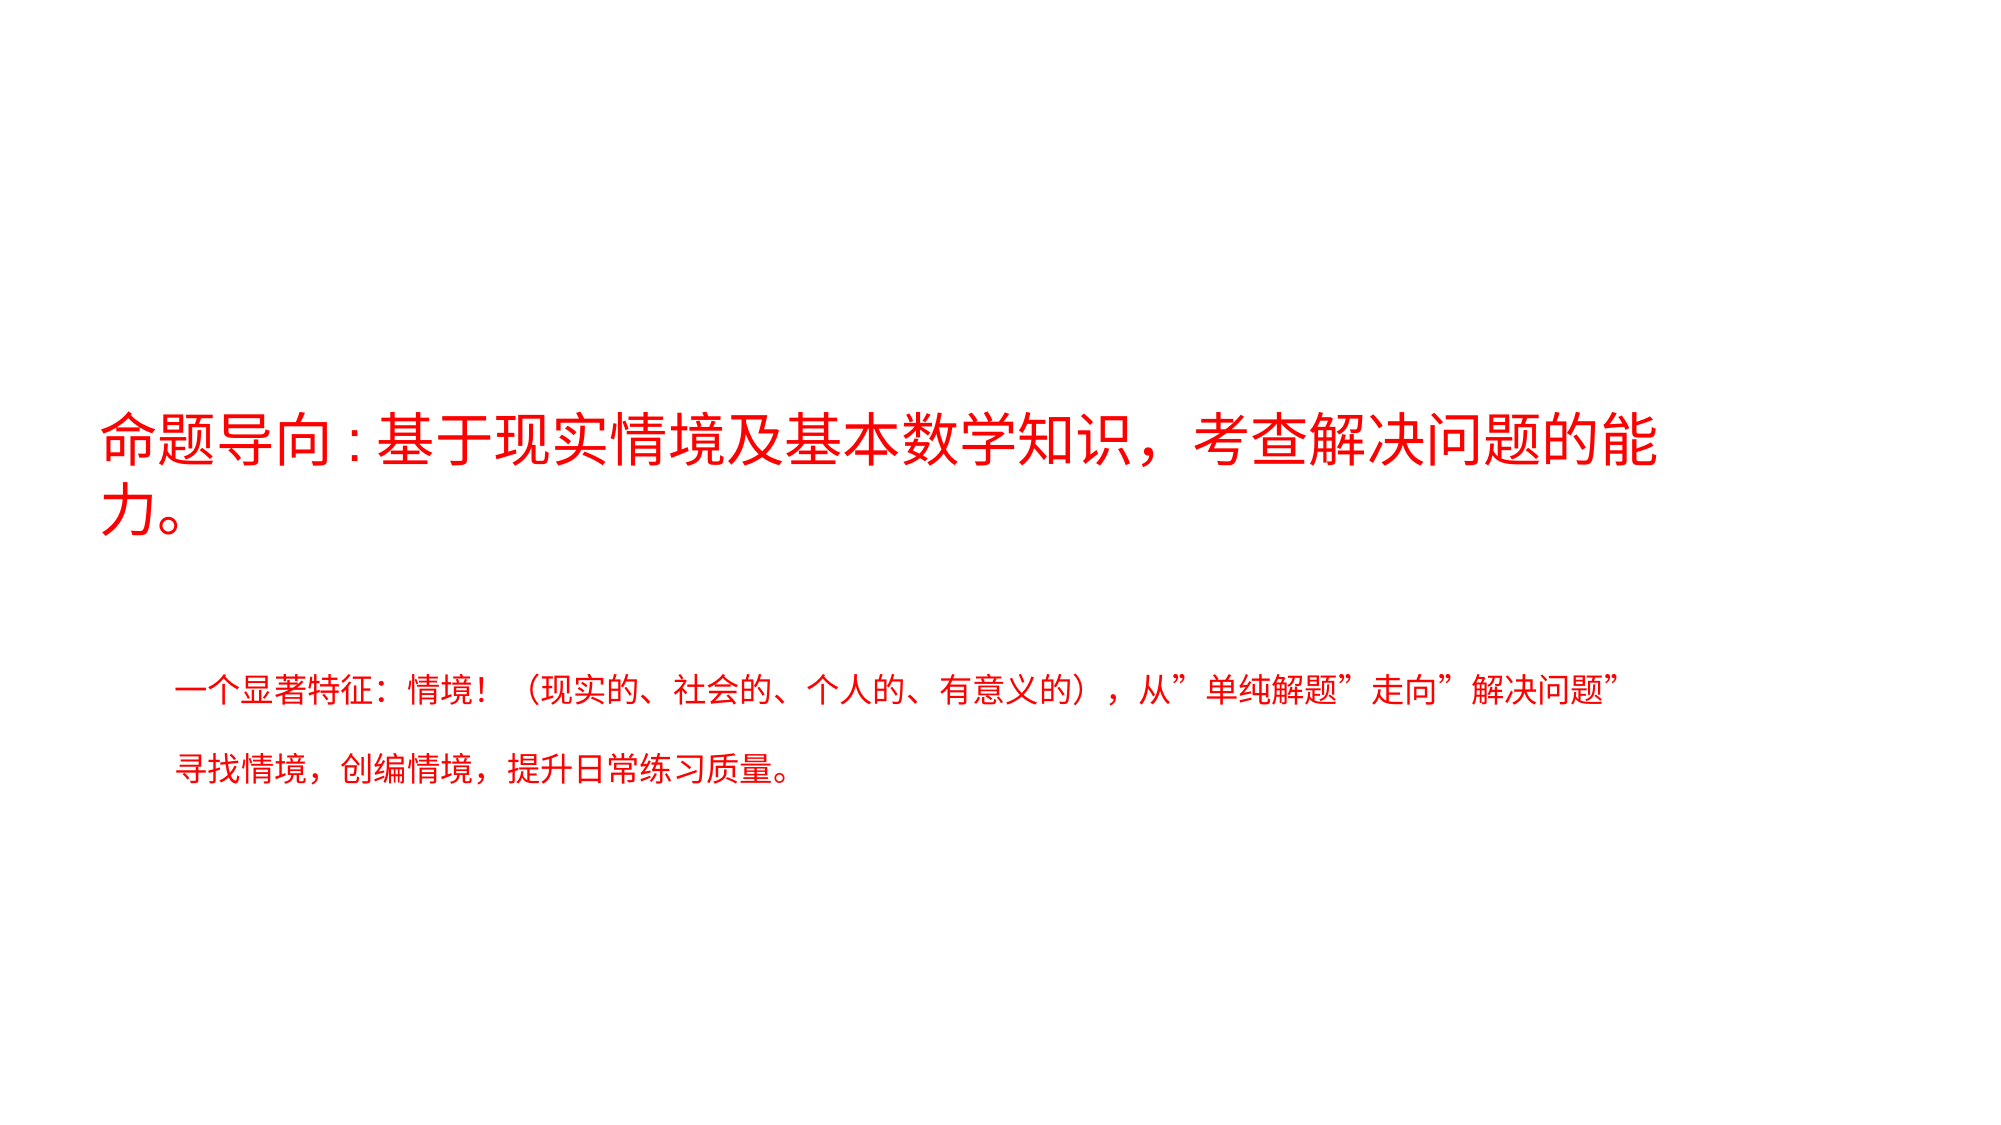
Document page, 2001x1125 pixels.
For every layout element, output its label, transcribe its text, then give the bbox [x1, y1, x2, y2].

text_box 命题导向:基于现实情境及基本数学知识，考查解决问题的能力。 [84, 395, 1769, 550]
text_box 一个显著特征：情境！（现实的、社会的、个人的、有意义的），从”单纯解题”走向”解决问题” 寻找情境，创编情境，提升日常练习质量。 [159, 661, 1653, 796]
